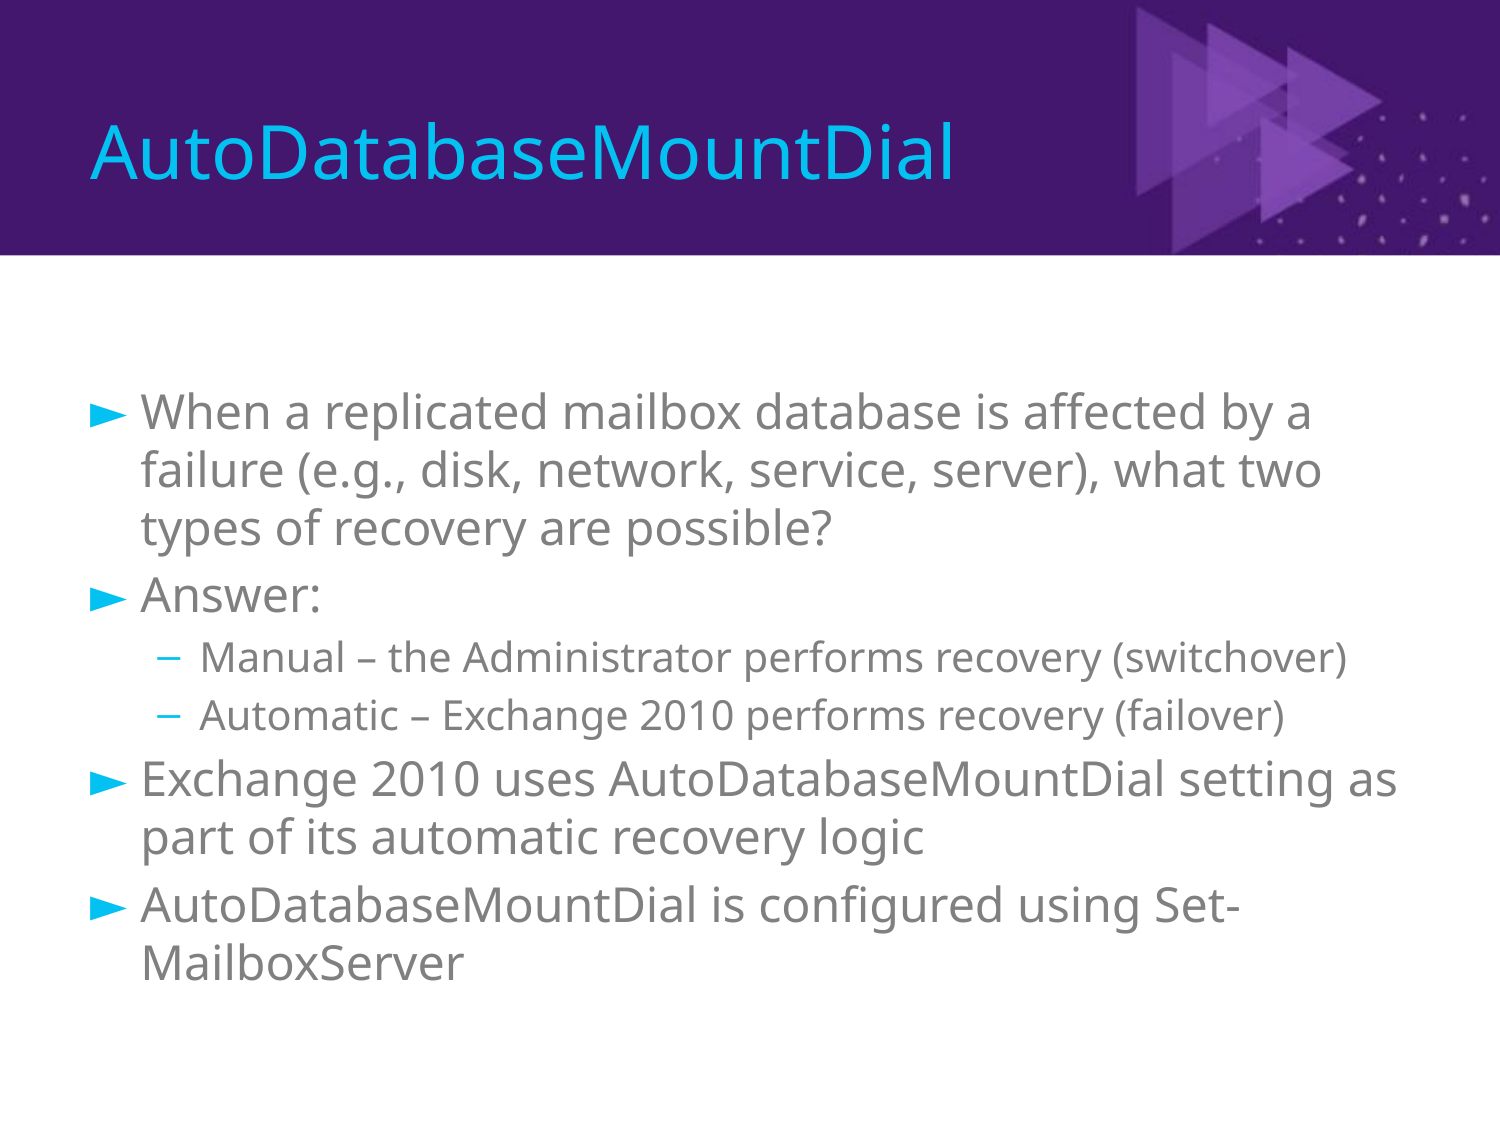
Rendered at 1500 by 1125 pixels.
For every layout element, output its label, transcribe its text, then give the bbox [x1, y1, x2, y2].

title AutoDatabaseMountDial [75, 56, 1425, 244]
picture [0, 0, 1500, 255]
list When a replicated mailbox database is affected by a failure (e.g., disk, network, service, server), what two types of recovery are possible? Answer: Manual – the Administrator performs recovery (switchover) Automatic – Exchange 2010 performs recovery (failover) Exchange 2010 uses AutoDatabaseMountDial setting as part of its automatic recovery logic AutoDatabaseMountDial is configured using Set-MailboxServer [75, 373, 1425, 1005]
